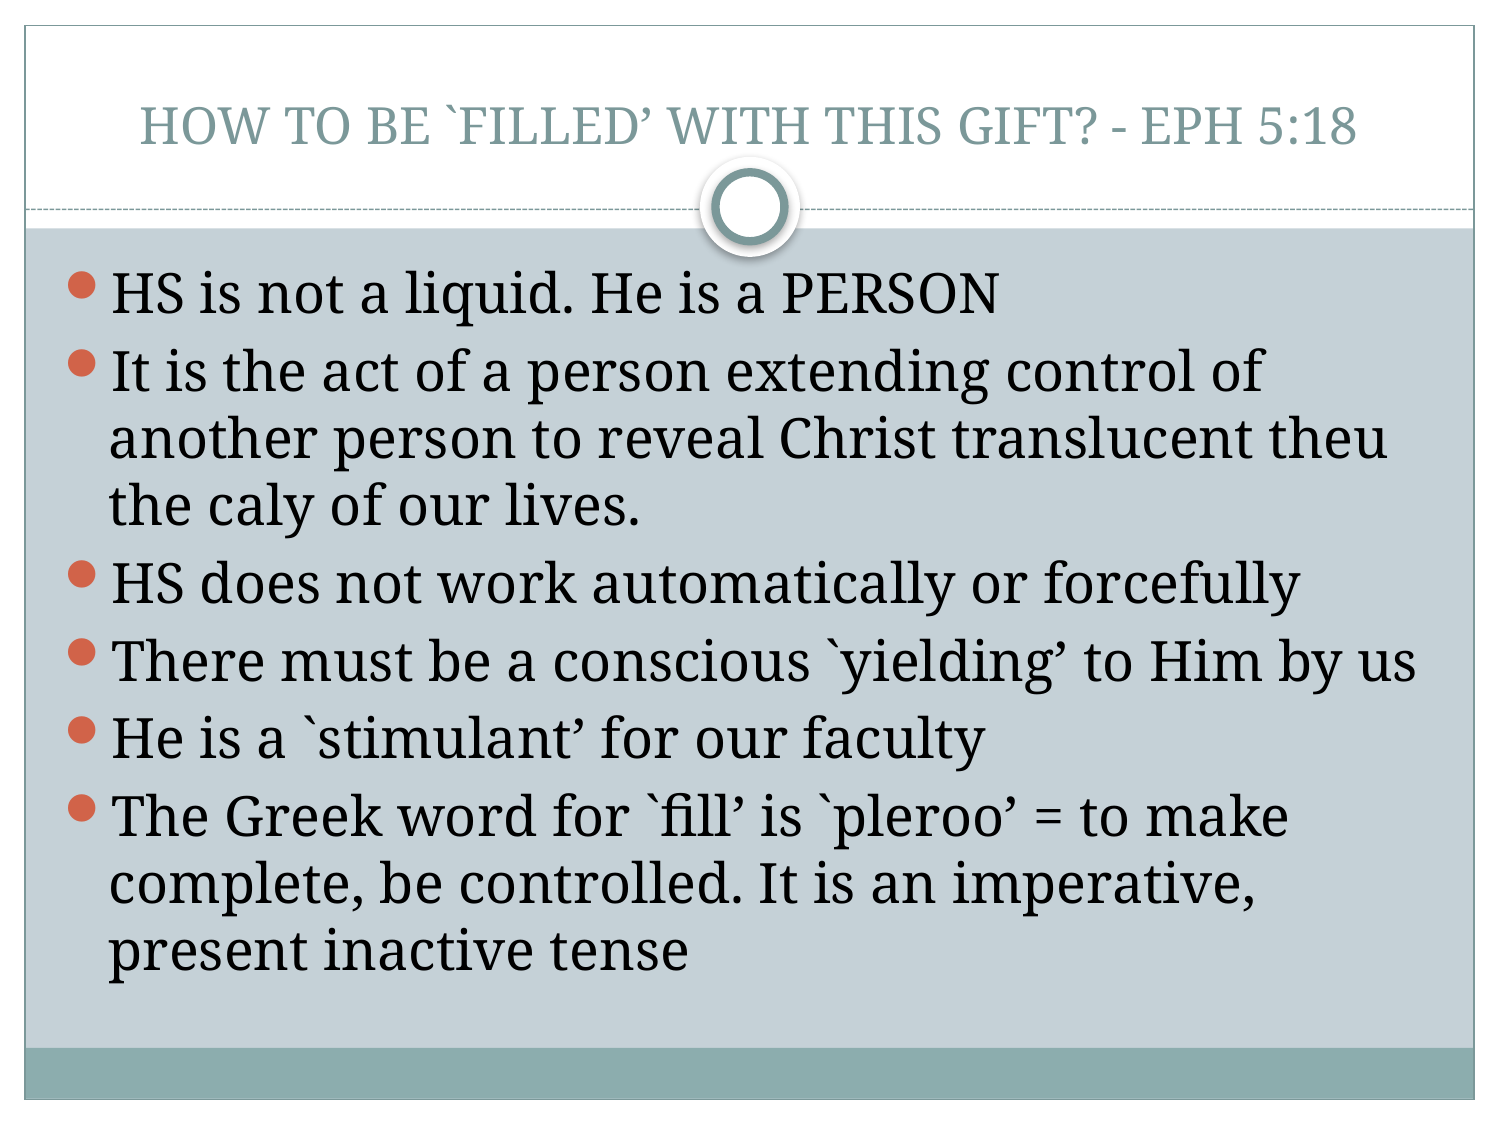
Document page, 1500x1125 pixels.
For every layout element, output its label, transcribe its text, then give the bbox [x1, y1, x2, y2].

list HS is not a liquid. He is a PERSON It is the act of a person extending control of another person to reveal Christ translucent theu the caly of our lives. HS does not work automatically or forcefully There must be a conscious `yielding’ to Him by us He is a `stimulant’ for our faculty The Greek word for `fill’ is `pleroo’ = to make complete, be controlled. It is an imperative, present inactive tense [49, 250, 1445, 1001]
title HOW TO BE `FILLED’ WITH THIS GIFT? - EPH 5:18 [49, 37, 1450, 162]
